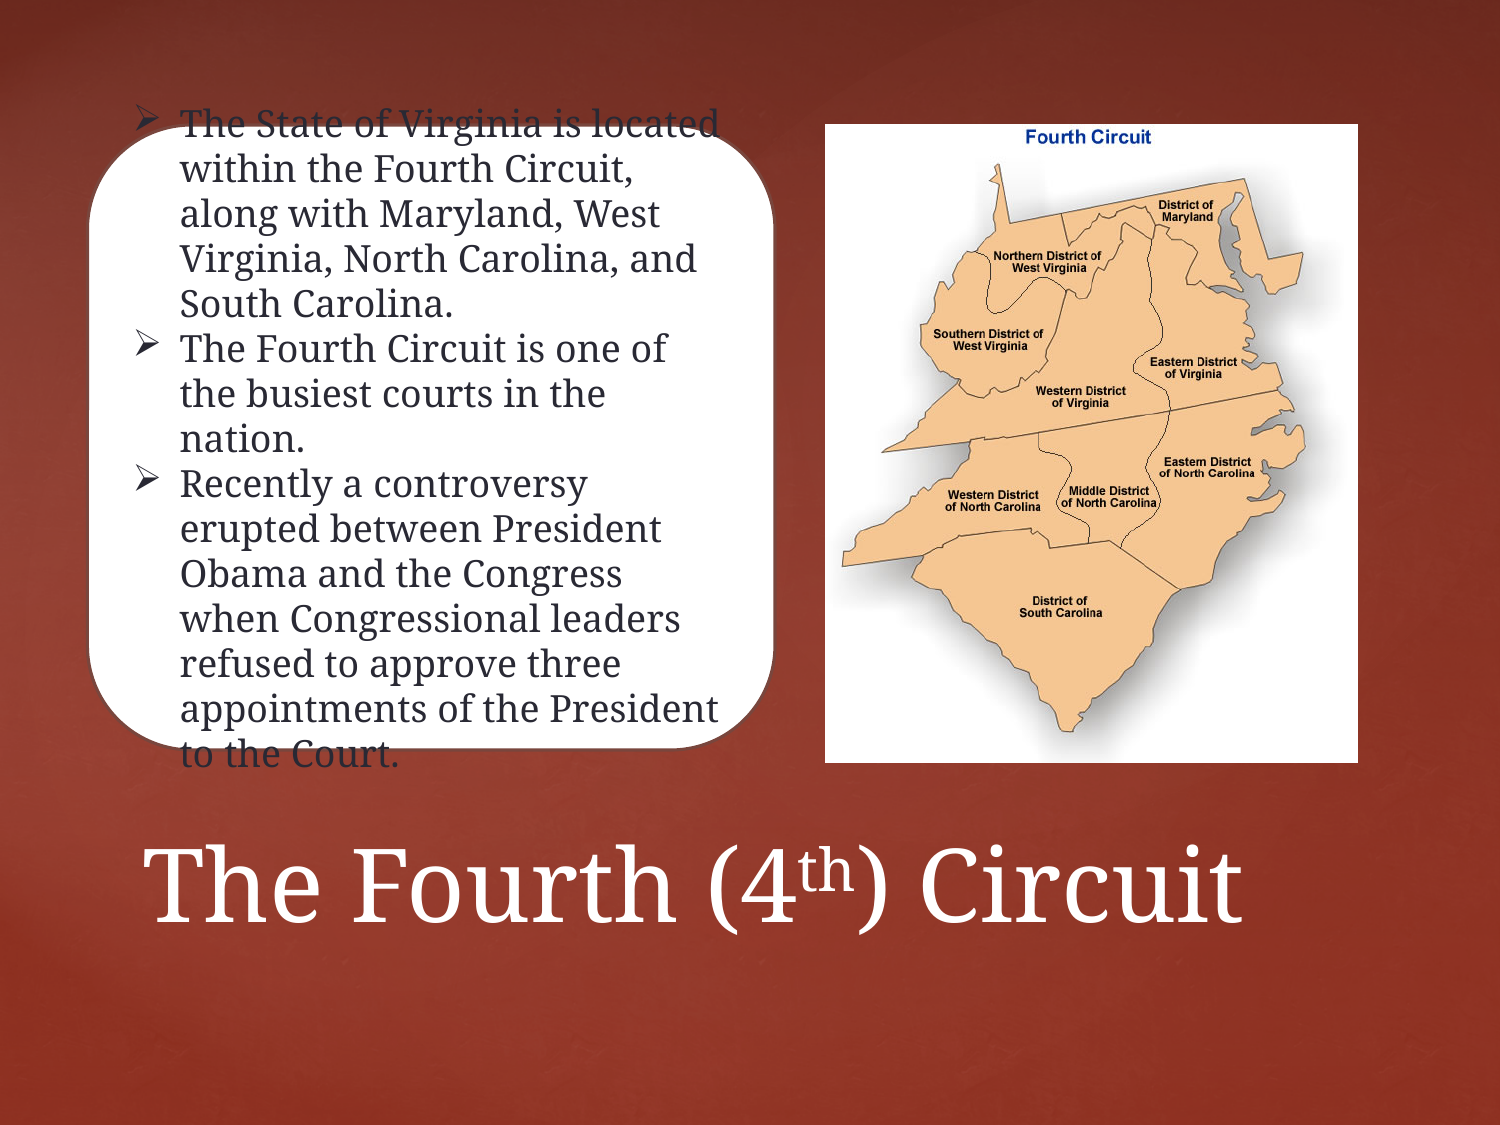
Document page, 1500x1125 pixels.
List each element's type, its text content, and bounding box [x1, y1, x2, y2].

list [824, 124, 1358, 763]
text_box The State of Virginia is located within the Fourth Circuit, along with Maryland, West Virginia, North Carolina, and South Carolina. The Fourth Circuit is one of the busiest courts in the nation. Recently a controversy erupted between President Obama and the Congress when Congressional leaders refused to approve three appointments of the President to the Court. [85, 123, 777, 752]
title The Fourth (4th) Circuit [127, 800, 1365, 950]
